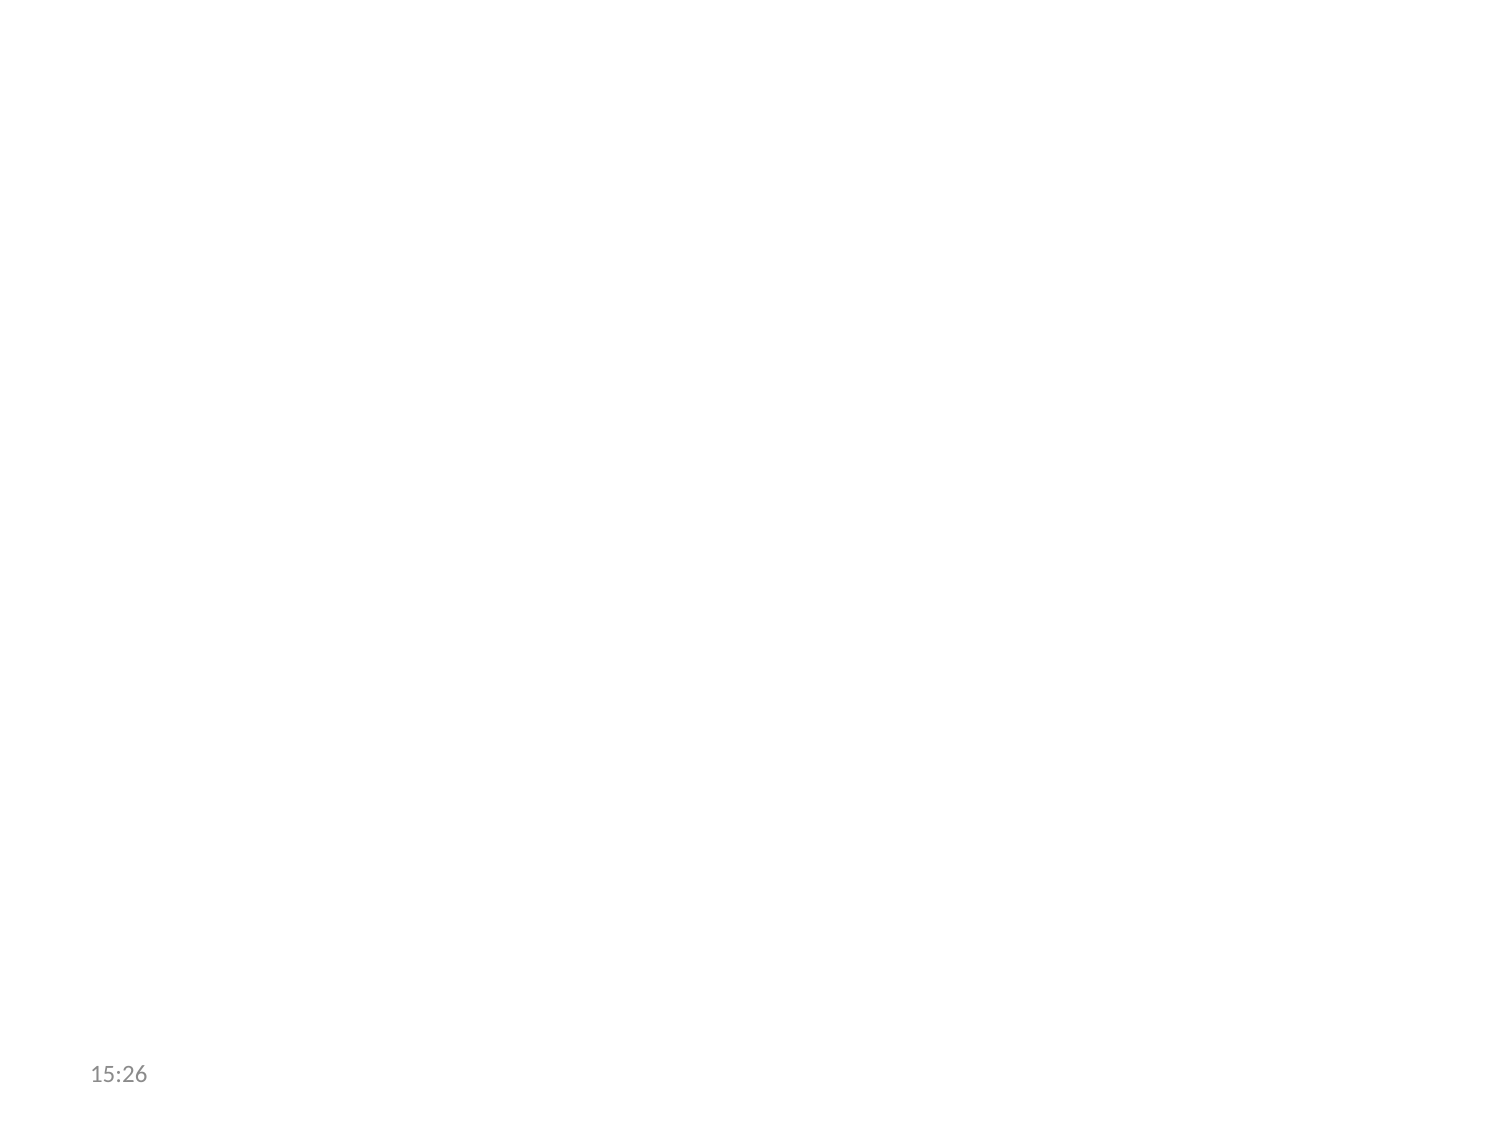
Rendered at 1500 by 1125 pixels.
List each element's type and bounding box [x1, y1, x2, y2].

slide_number [75, 1042, 425, 1103]
